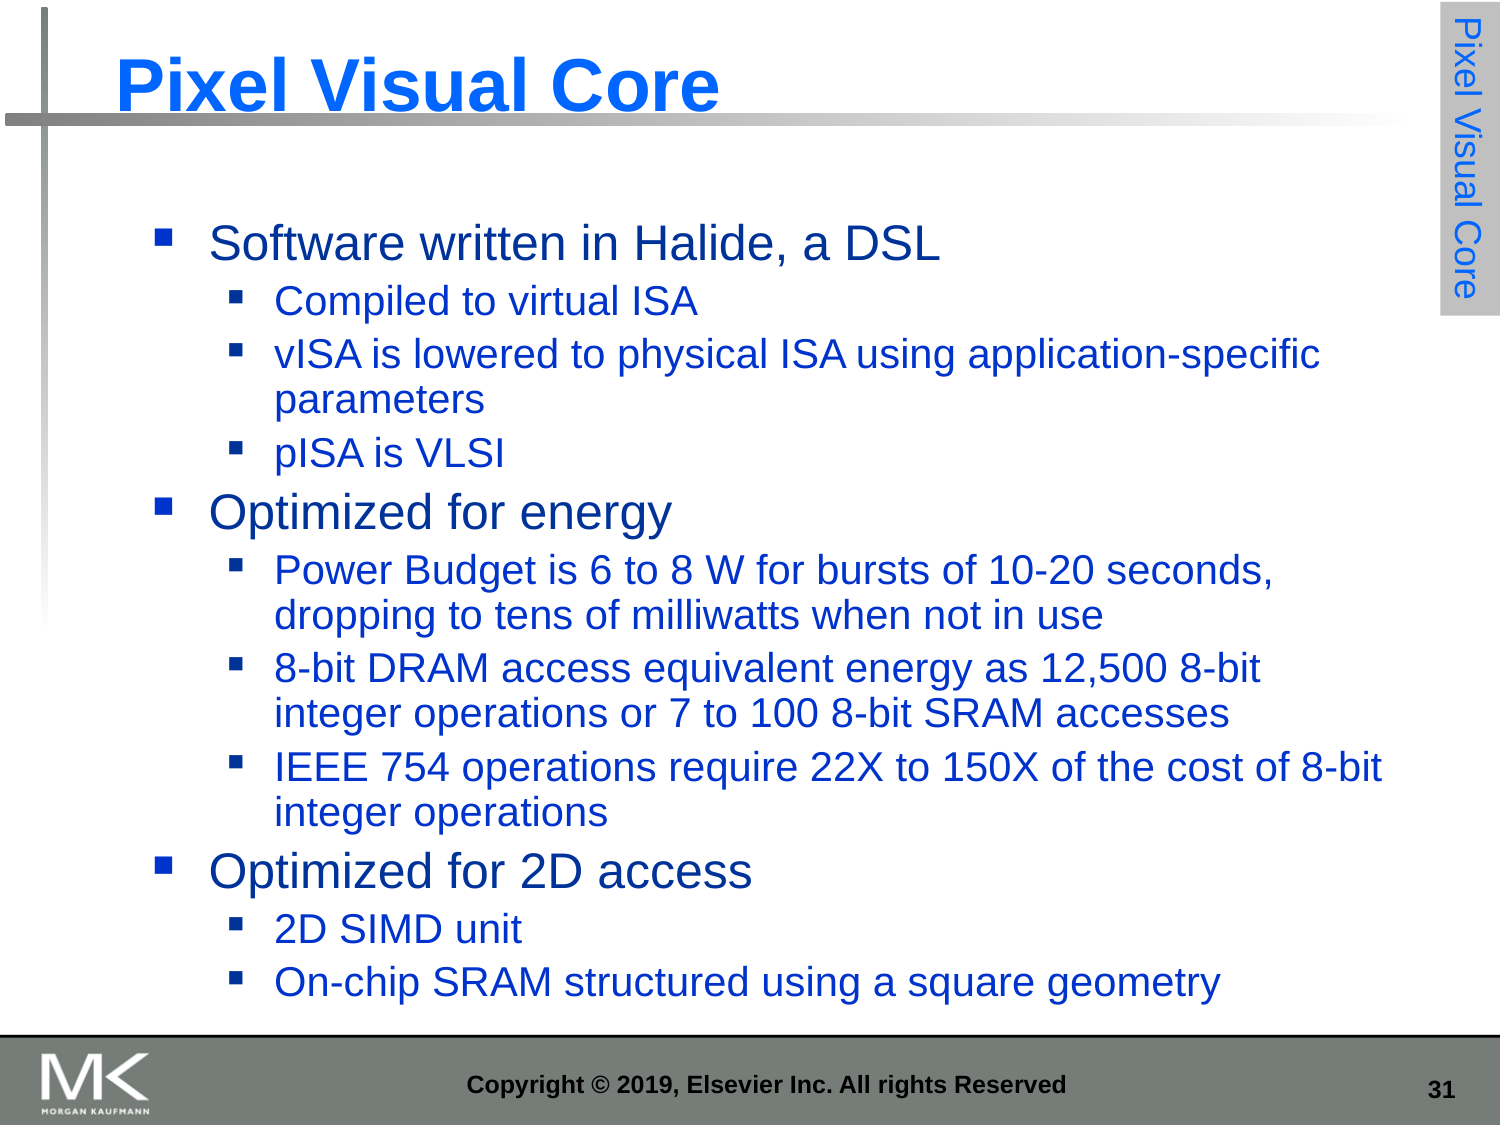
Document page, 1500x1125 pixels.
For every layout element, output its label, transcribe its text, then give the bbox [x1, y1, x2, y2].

text_box Software written in Halide, a DSL Compiled to virtual ISA vISA is lowered to physical ISA using application-specific parameters pISA is VLSI Optimized for energy Power Budget is 6 to 8 W for bursts of 10-20 seconds, dropping to tens of milliwatts when not in use 8-bit DRAM access equivalent energy as 12,500 8-bit integer operations or 7 to 100 8-bit SRAM accesses IEEE 754 operations require 22X to 150X of the cost of 8-bit integer operations Optimized for 2D access 2D SIMD unit On-chip SRAM structured using a square geometry [137, 209, 1409, 1049]
text_box [112, 184, 1469, 1024]
picture [29, 1046, 160, 1123]
footer Copyright © 2019, Elsevier Inc. All rights Reserved [170, 1049, 1365, 1106]
title Pixel Visual Core [100, 27, 1440, 135]
text_box Pixel Visual Core [1440, 1, 1500, 316]
